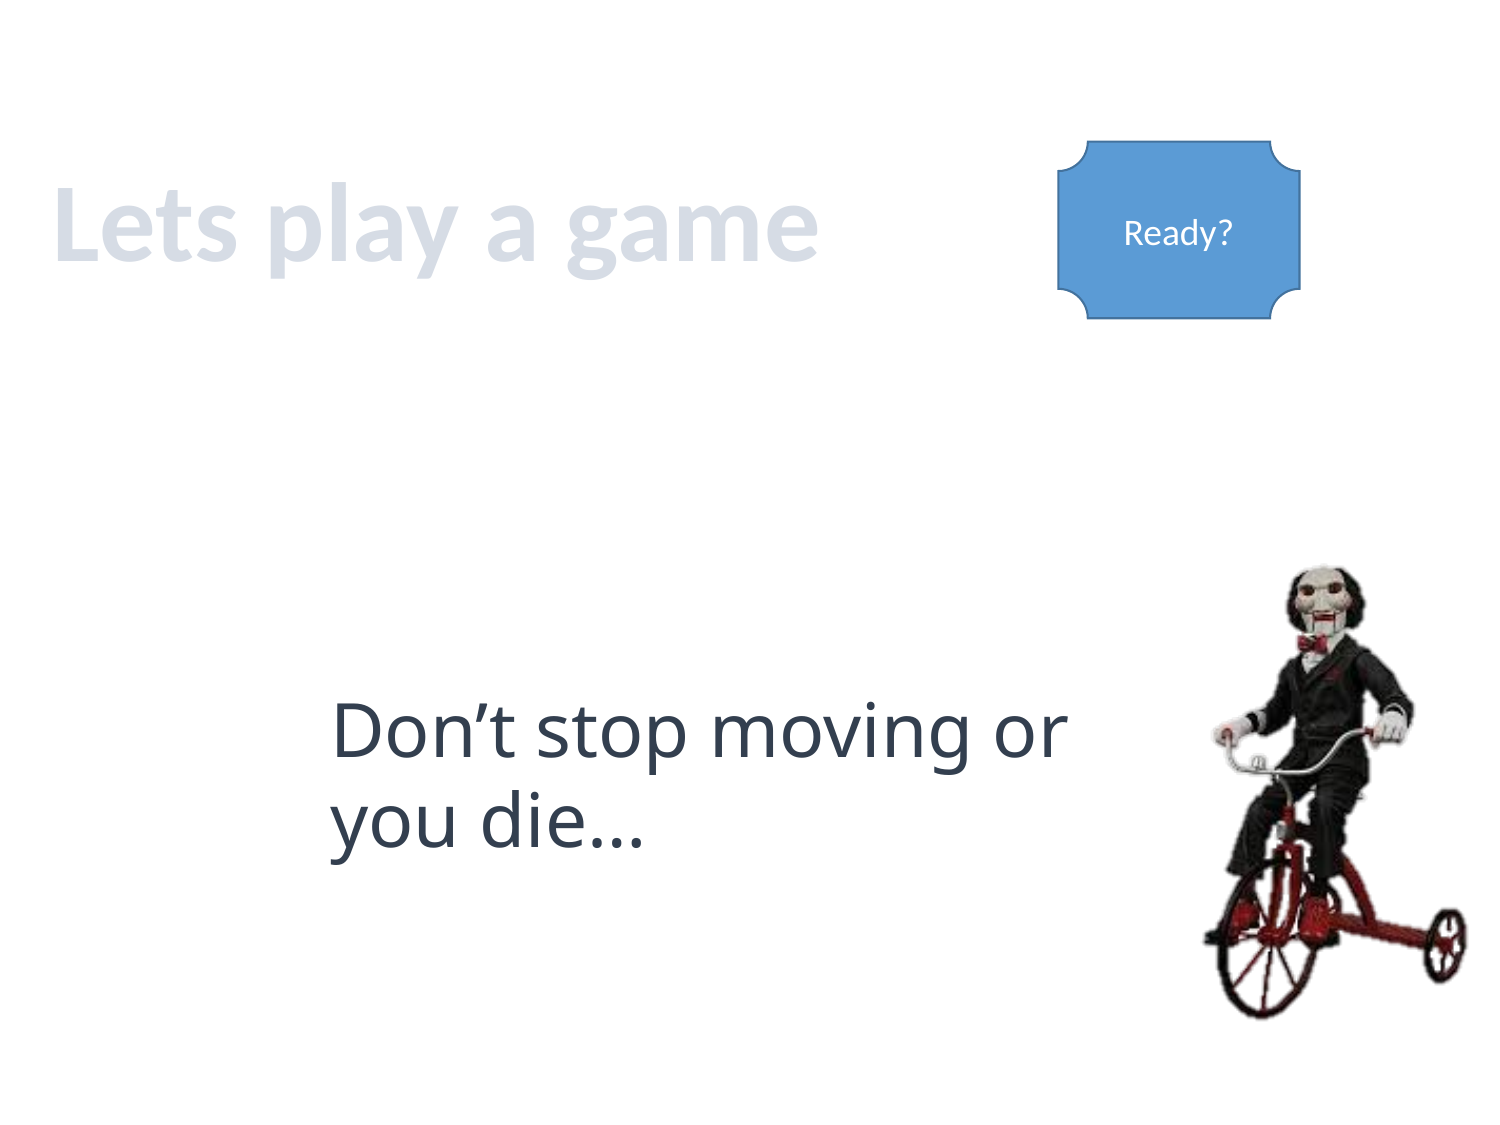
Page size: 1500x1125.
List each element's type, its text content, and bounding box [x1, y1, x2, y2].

text_box Don’t stop moving or you die… [315, 675, 1098, 871]
text_box Ready? [1057, 140, 1301, 320]
picture [1098, 556, 1500, 1030]
text_box Lets play a game [37, 141, 863, 292]
